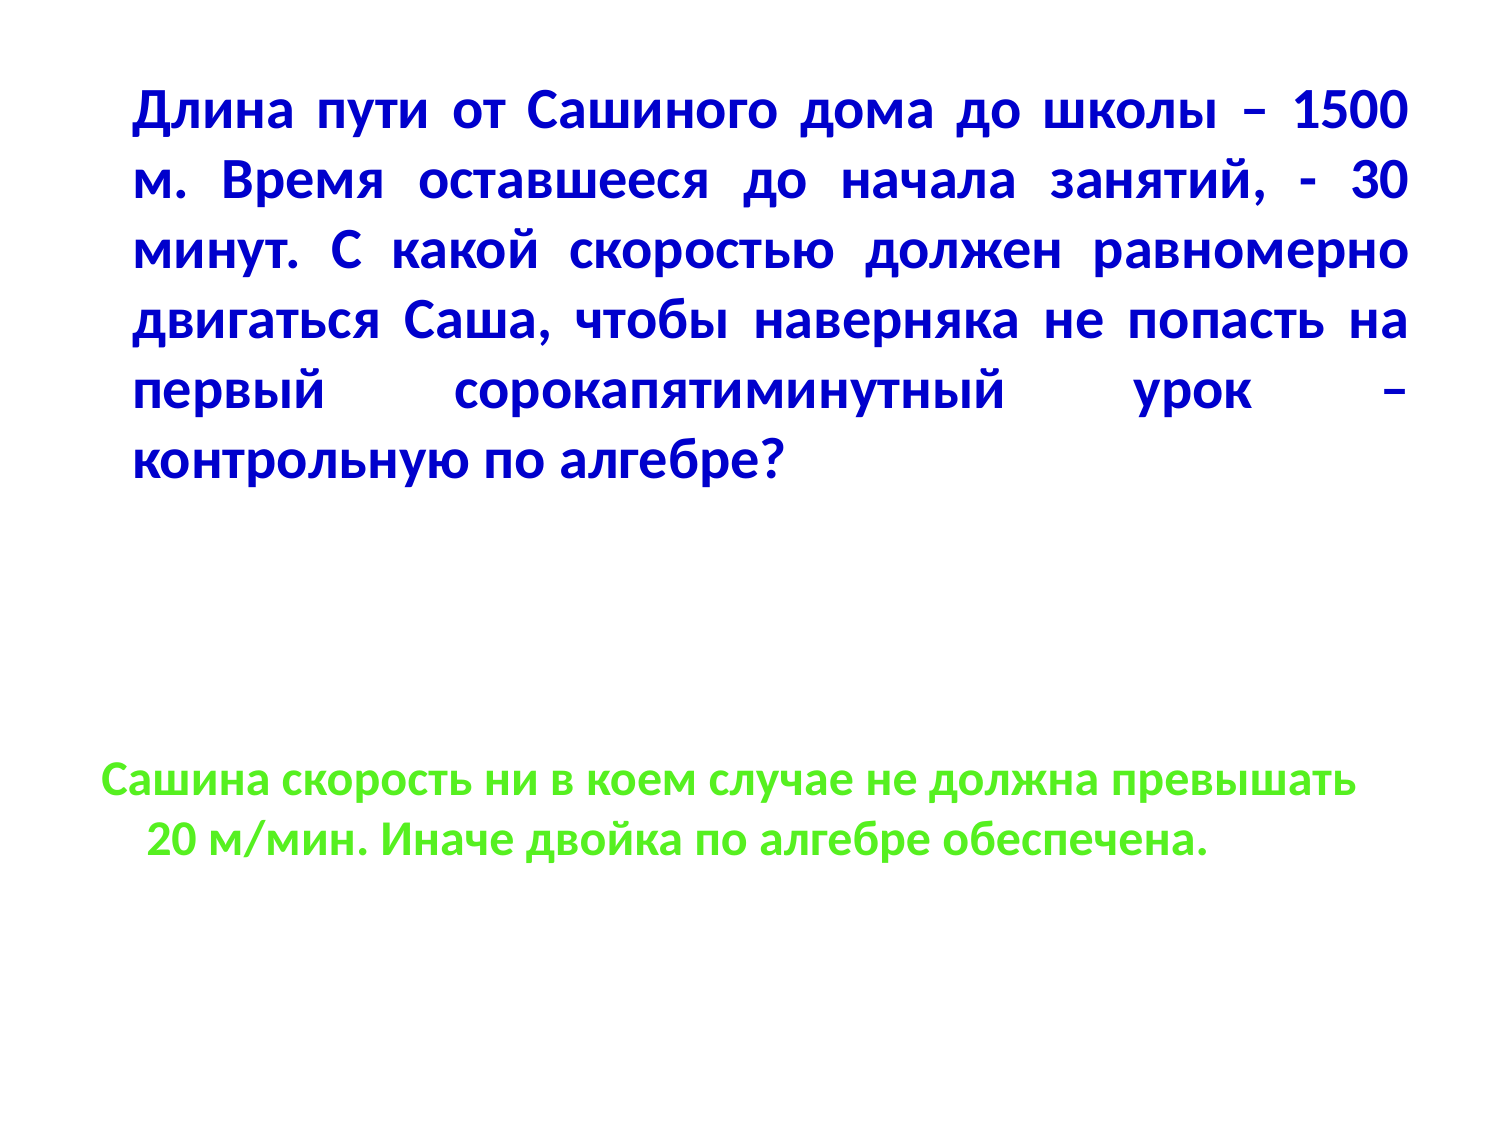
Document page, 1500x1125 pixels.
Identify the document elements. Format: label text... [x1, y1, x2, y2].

list Сашина скорость ни в коем случае не должна превышать 20 м/мин. Иначе двойка по алгебре обеспечена. [75, 738, 1425, 1005]
title Длина пути от Сашиного дома до школы – 1500 м. Время оставшееся до начала занятий, - 30 минут. С какой скоростью должен равномерно двигаться Саша, чтобы наверняка не попасть на первый сорокапятиминутный урок – контрольную по алгебре? [117, 45, 1425, 516]
